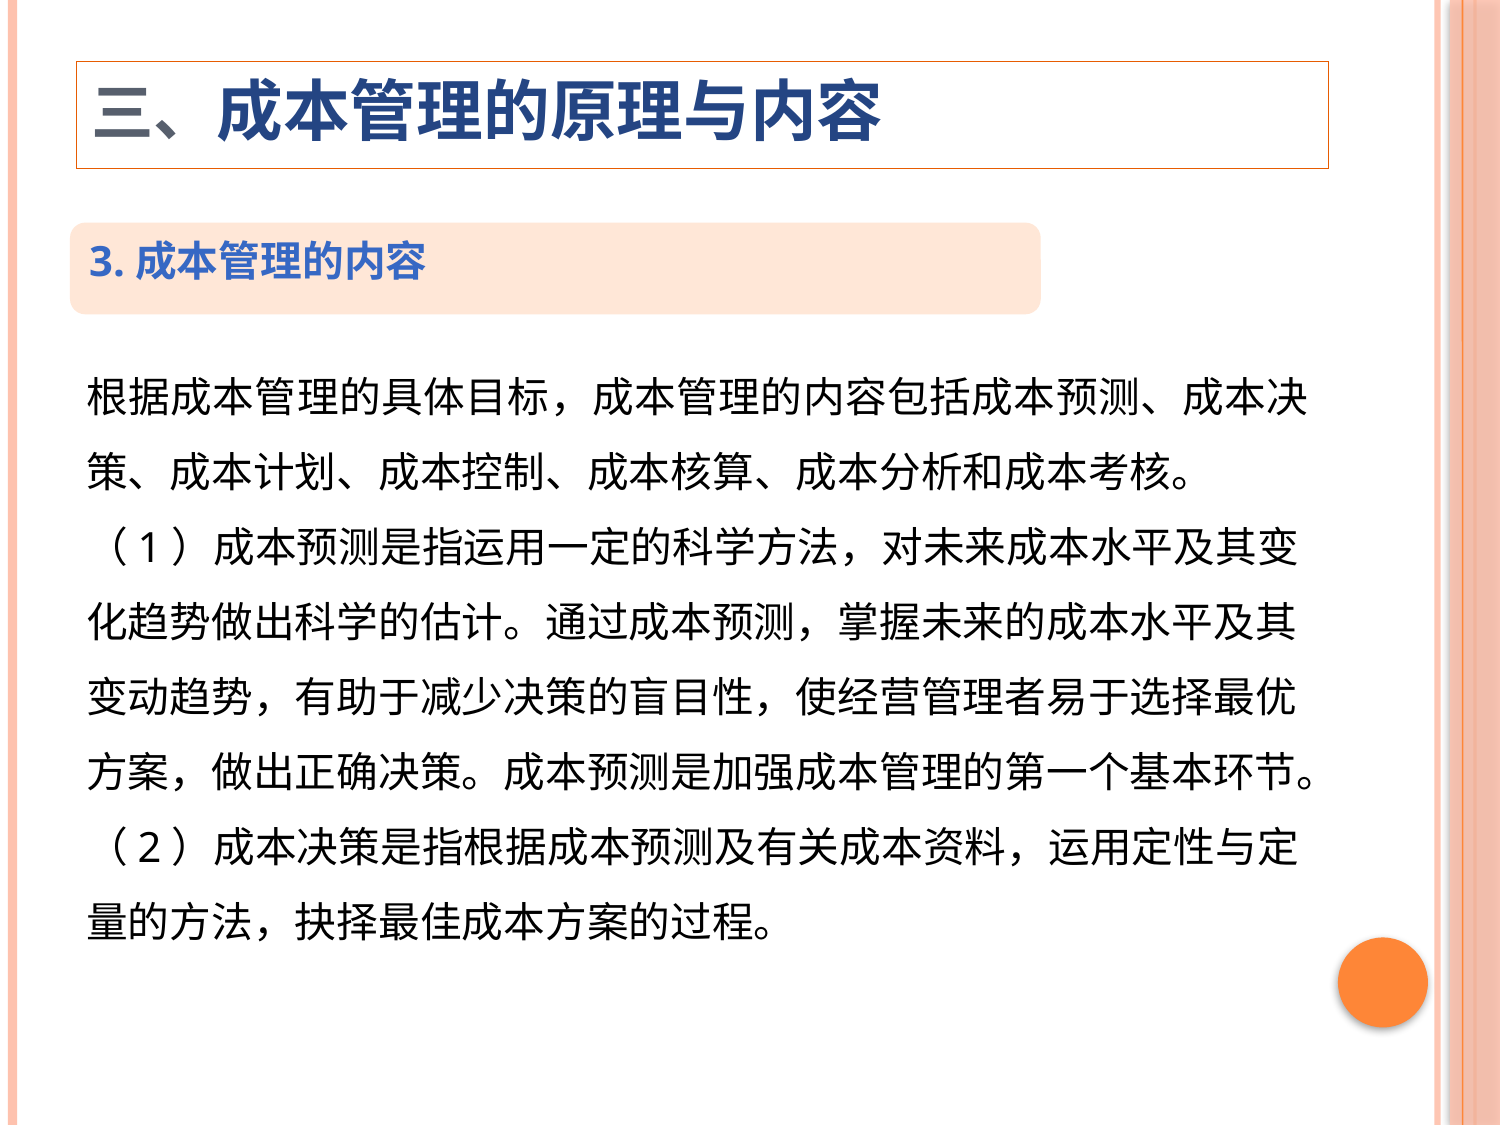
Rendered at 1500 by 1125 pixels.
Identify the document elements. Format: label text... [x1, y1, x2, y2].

text_box 3.成本管理的内容 [69, 222, 1041, 315]
text_box 三、成本管理的原理与内容 [76, 61, 1329, 169]
text_box 根据成本管理的具体目标，成本管理的内容包括成本预测、成本决策、成本计划、成本控制、成本核算、成本分析和成本考核。 （1）成本预测是指运用一定的科学方法，对未来成本水平及其变化趋势做出科学的估计。通过成本预测，掌握未来的成本水平及其变动趋势，有助于减少决策的盲目性，使经营管理者易于选择最优方案，做出正确决策。成本预测是加强成本管理的第一个基本环节。 （2）成本决策是指根据成本预测及有关成本资料，运用定性与定量的方法，抉择最佳成本方案的过程。 [71, 338, 1324, 1103]
